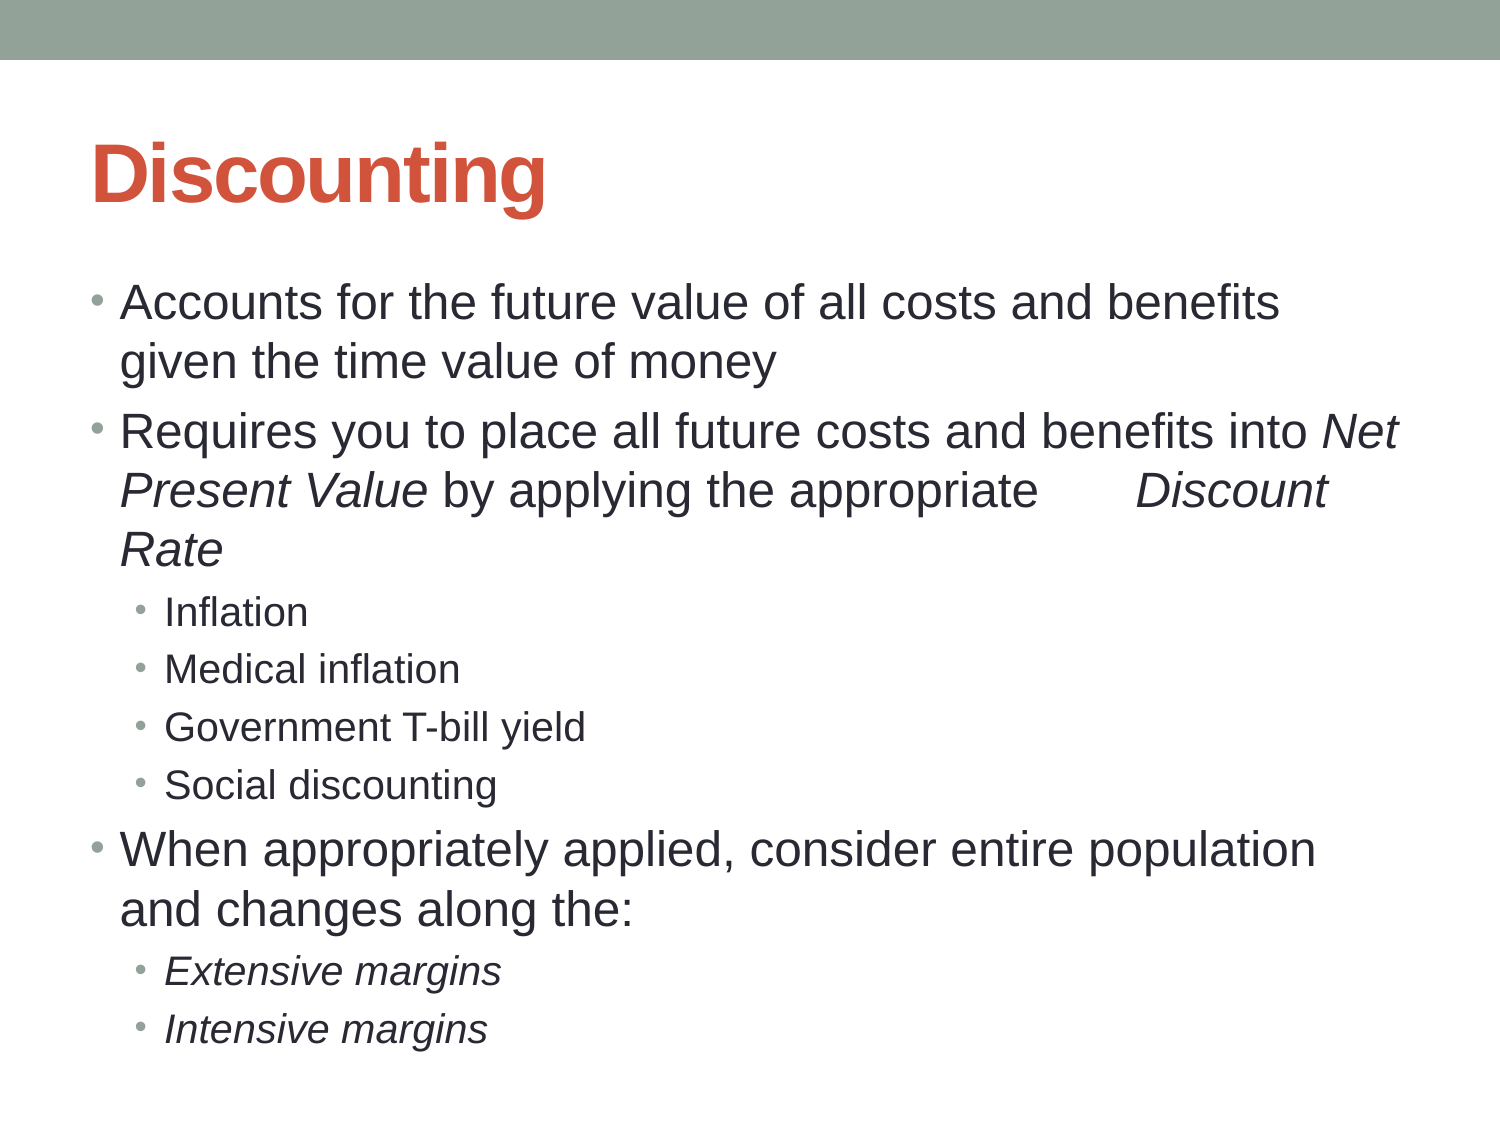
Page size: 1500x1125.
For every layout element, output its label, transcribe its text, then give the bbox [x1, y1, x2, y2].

title Discounting [75, 87, 1425, 250]
list Accounts for the future value of all costs and benefits given the time value of money Requires you to place all future costs and benefits into Net Present Value by applying the appropriate Discount Rate Inflation Medical inflation Government T-bill yield Social discounting When appropriately applied, consider entire population and changes along the: Extensive margins Intensive margins [75, 262, 1425, 1063]
